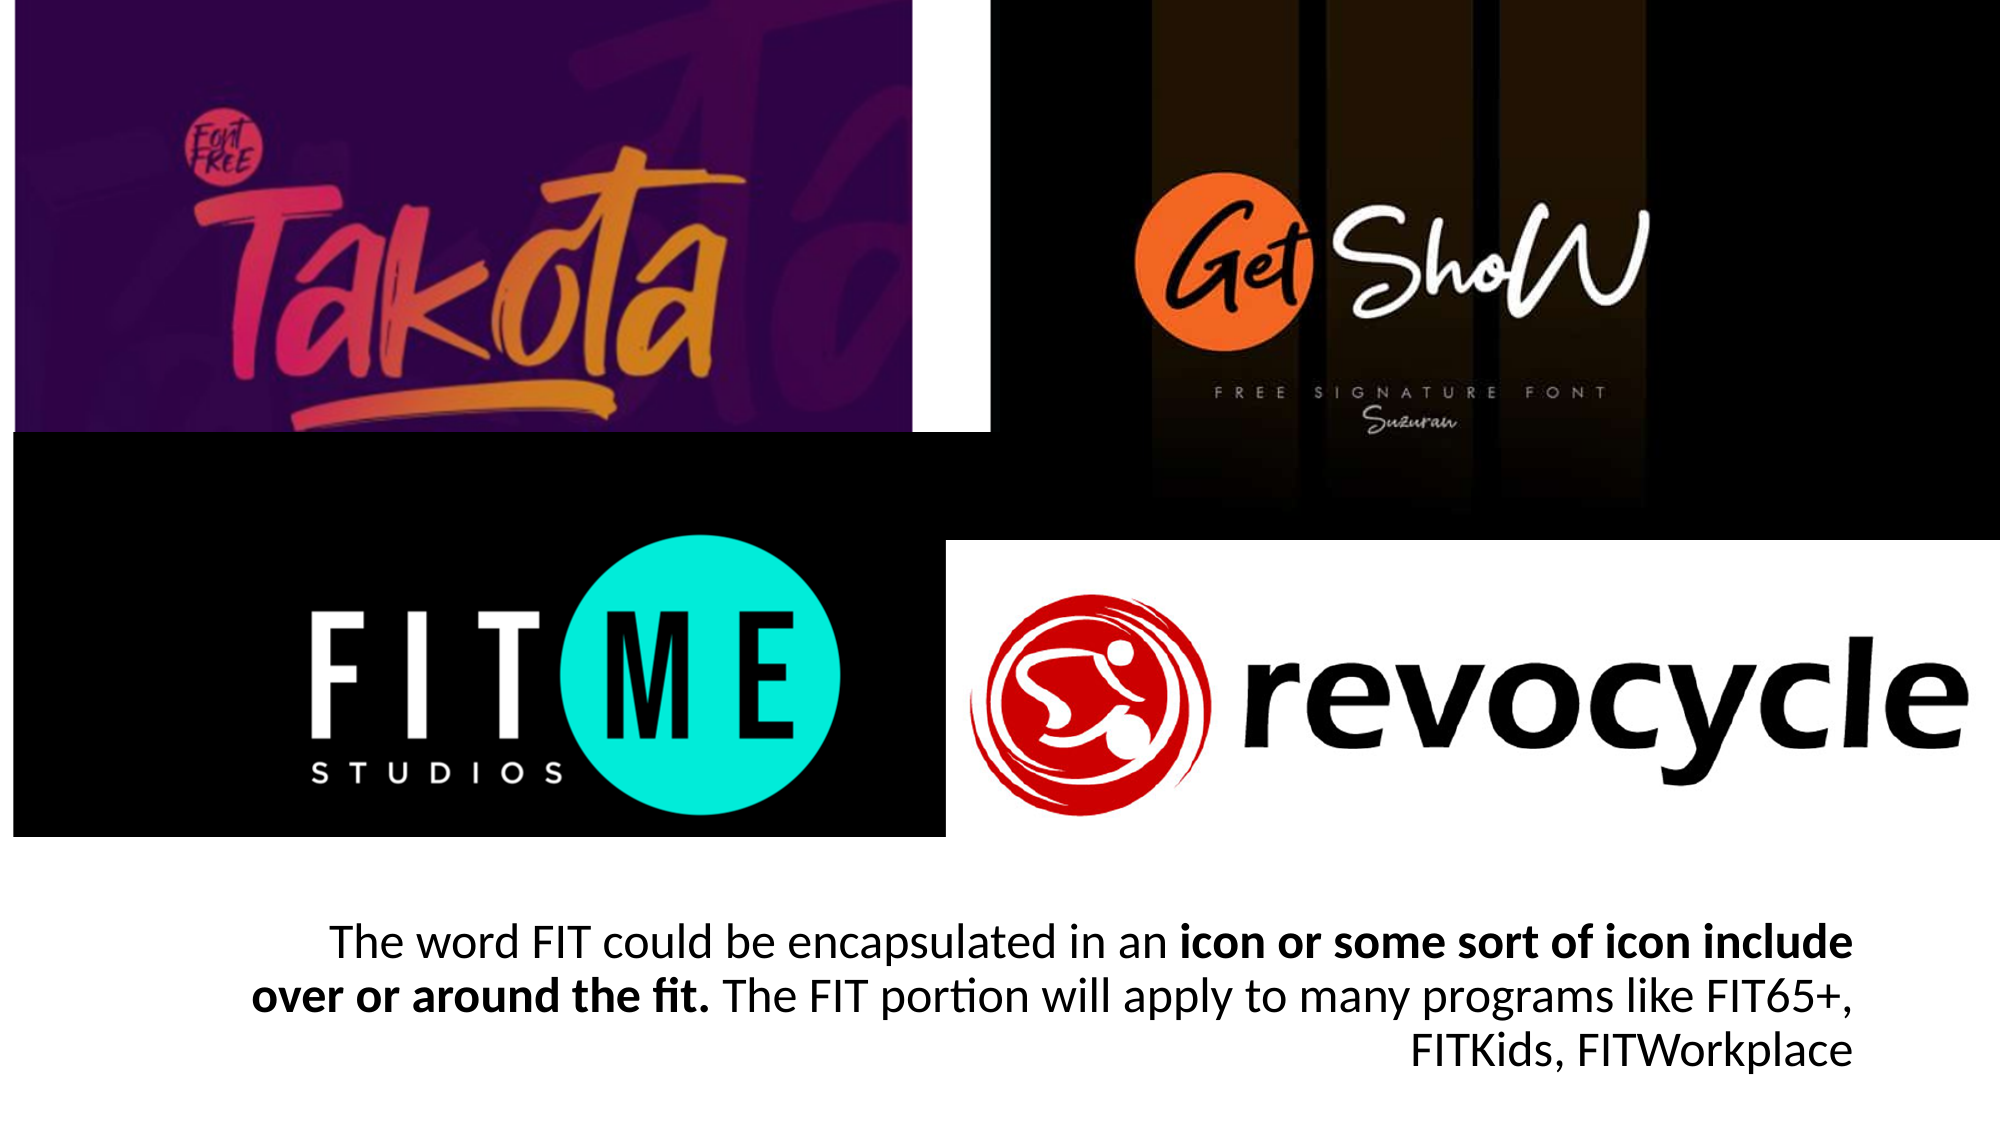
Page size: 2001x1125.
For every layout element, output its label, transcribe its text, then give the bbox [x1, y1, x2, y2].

subtitle The word FIT could be encapsulated in an icon or some sort of icon include over or around the fit. The FIT portion will apply to many programs like FIT65+, FITKids, FITWorkplace [212, 907, 1869, 1125]
picture [0, 0, 2000, 854]
